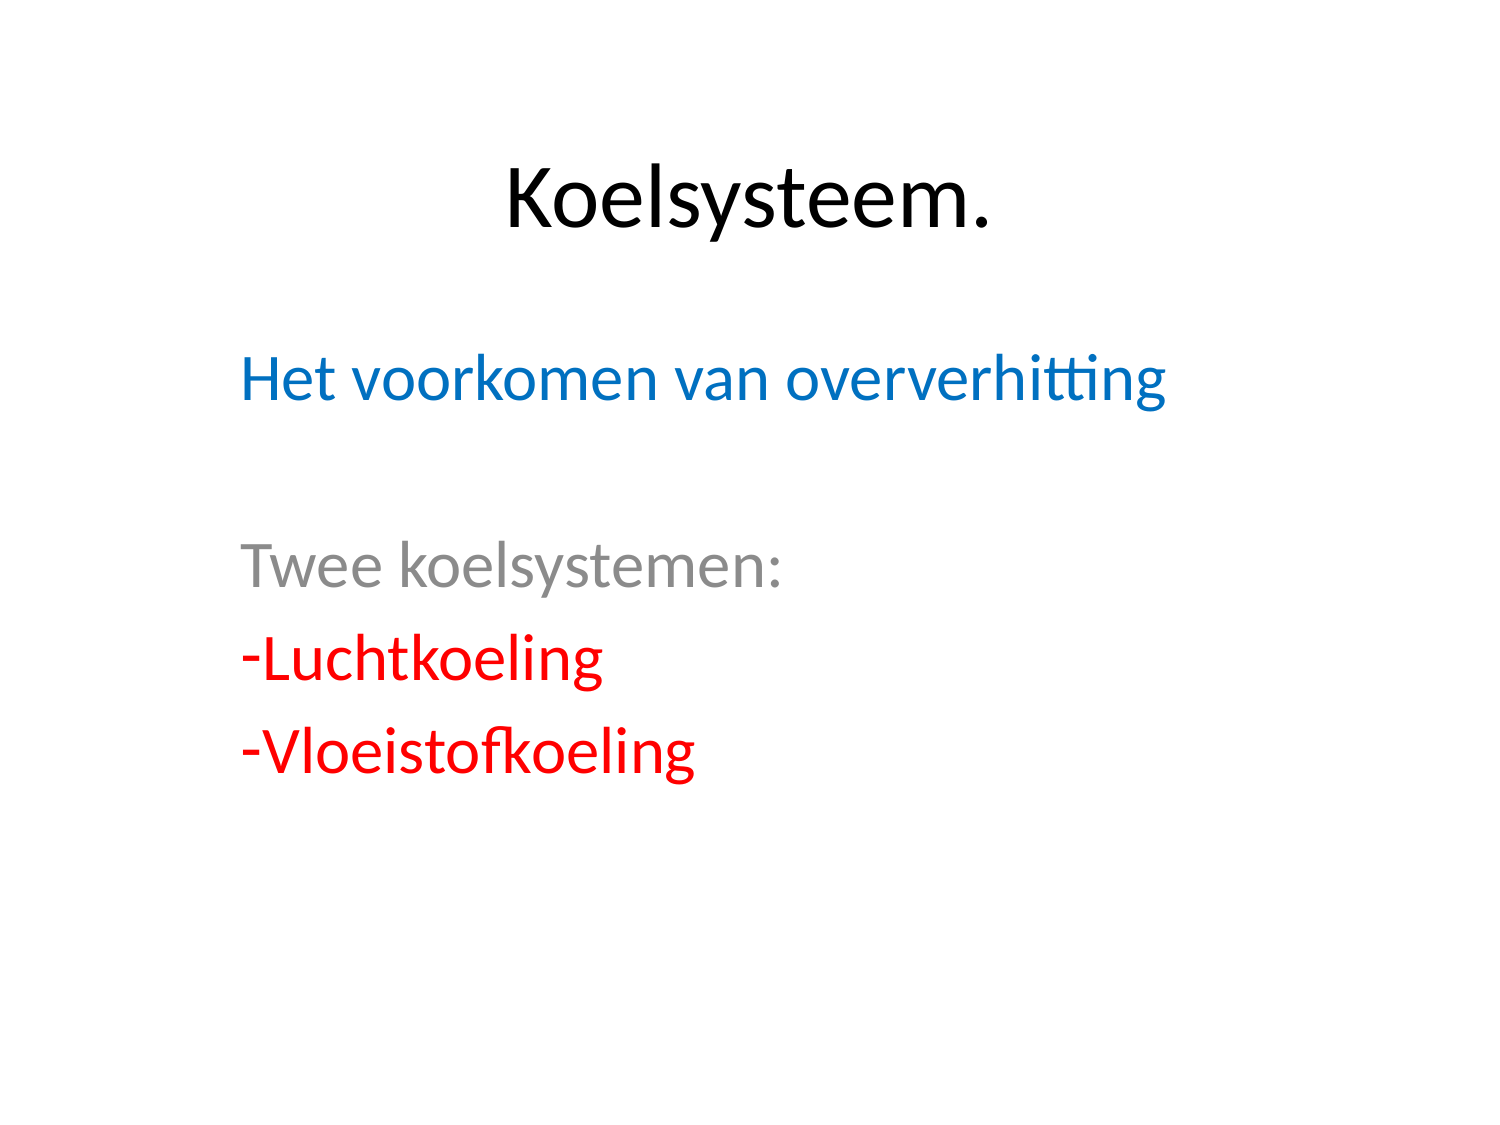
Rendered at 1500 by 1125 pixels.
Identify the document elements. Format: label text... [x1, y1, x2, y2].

subtitle Het voorkomen van oververhitting Twee koelsystemen: Luchtkoeling Vloeistofkoeling [225, 326, 1275, 925]
title Koelsysteem. [112, 101, 1388, 279]
